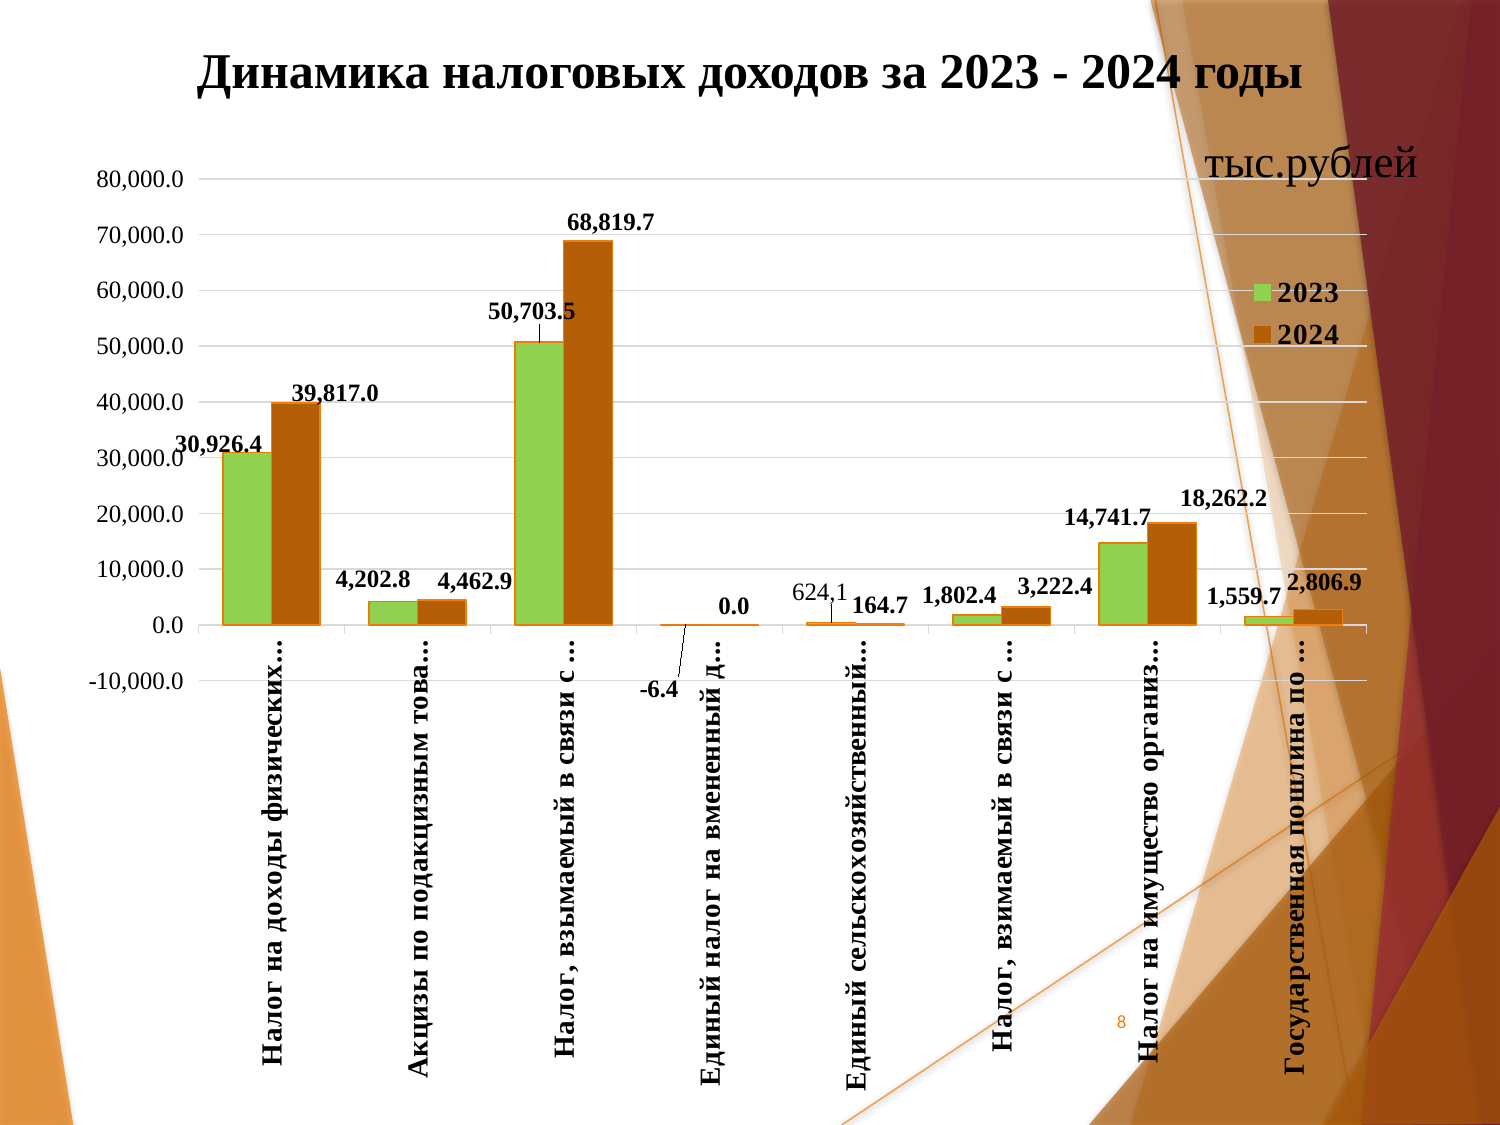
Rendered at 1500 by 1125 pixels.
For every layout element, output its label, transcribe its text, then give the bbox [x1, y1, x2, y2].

title Динамика налоговых доходов за 2023 - 2024 годы [75, 30, 1425, 138]
chart [88, 154, 1417, 1095]
text_box тыс.рублей [1151, 125, 1471, 195]
